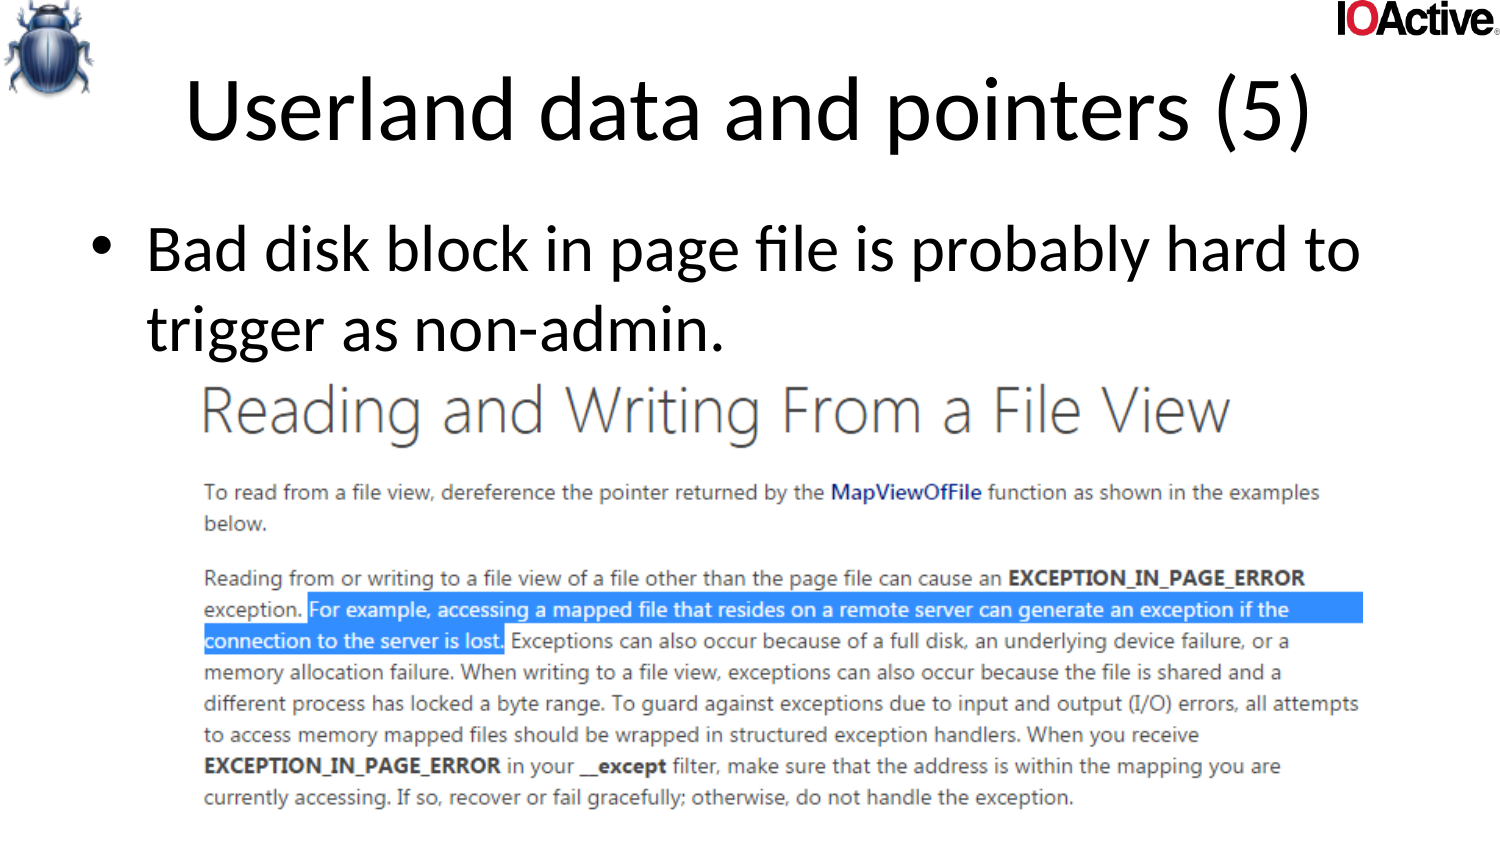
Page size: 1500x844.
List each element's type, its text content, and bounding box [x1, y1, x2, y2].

picture [0, 0, 101, 101]
picture [199, 380, 1363, 823]
picture [1337, 0, 1500, 36]
title Userland data and pointers (5) [75, 33, 1425, 175]
list Bad disk block in page file is probably hard to trigger as non-admin. [75, 196, 1425, 754]
